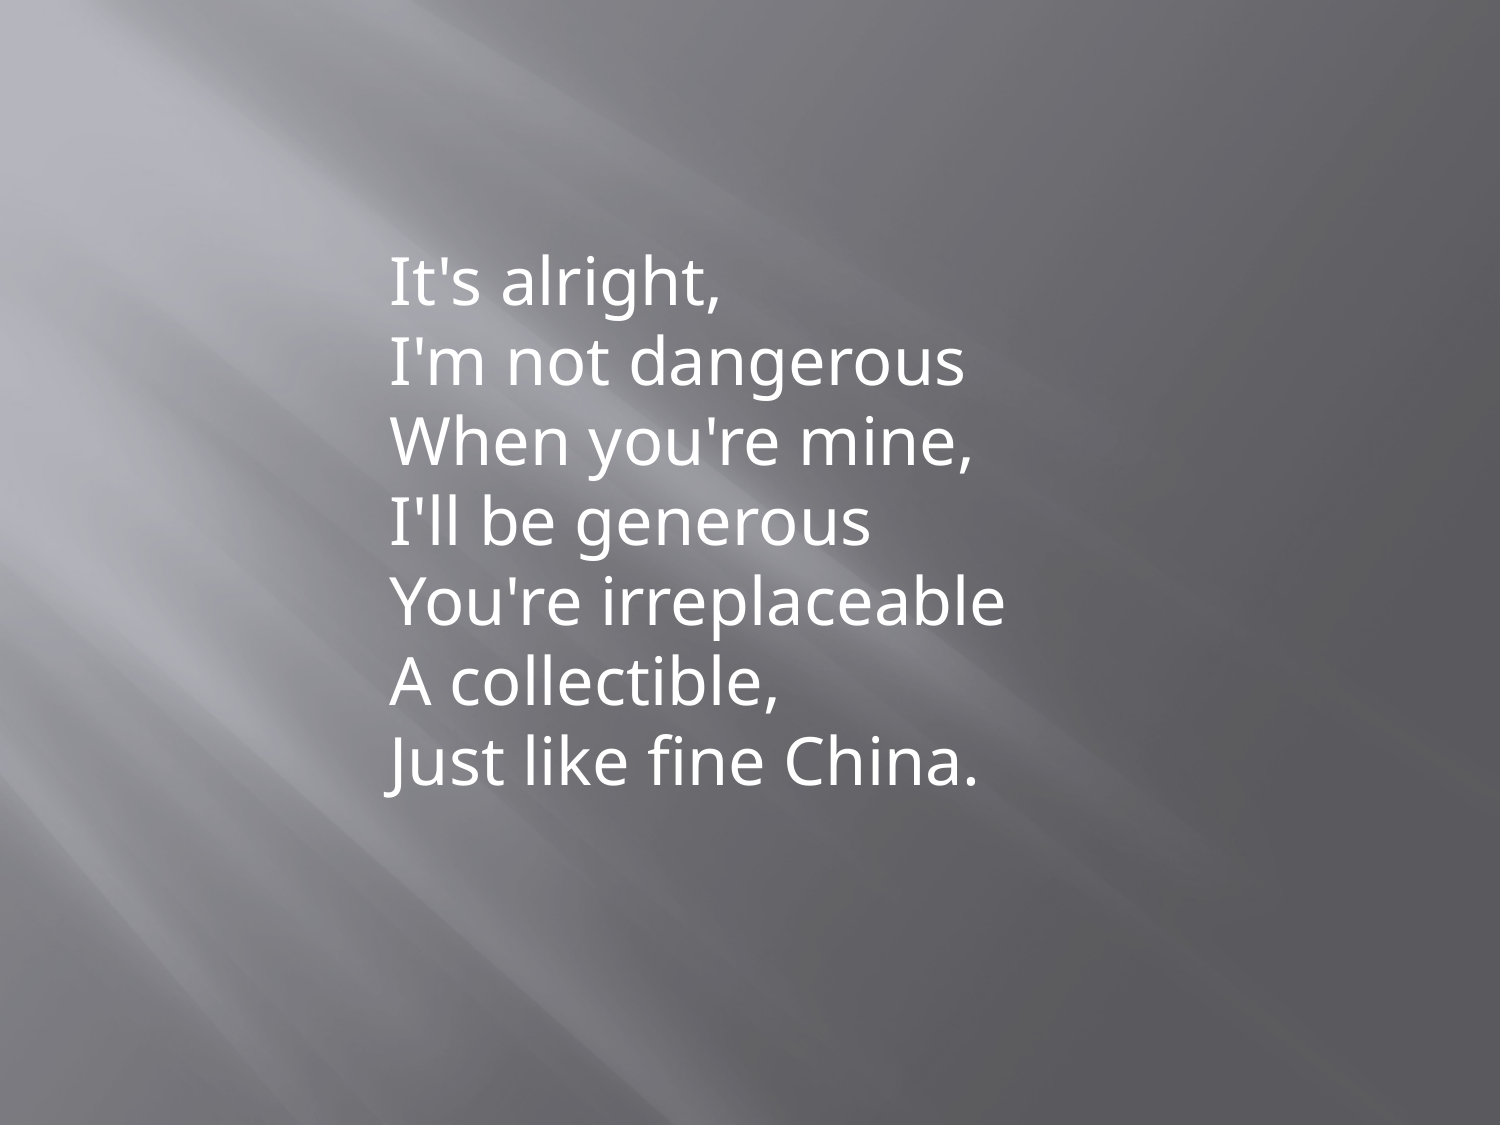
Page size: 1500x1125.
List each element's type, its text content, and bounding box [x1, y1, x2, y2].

text_box It's alright, I'm not dangerous When you're mine, I'll be generous You're irreplaceable A collectible, Just like fine China. [374, 231, 1125, 1125]
